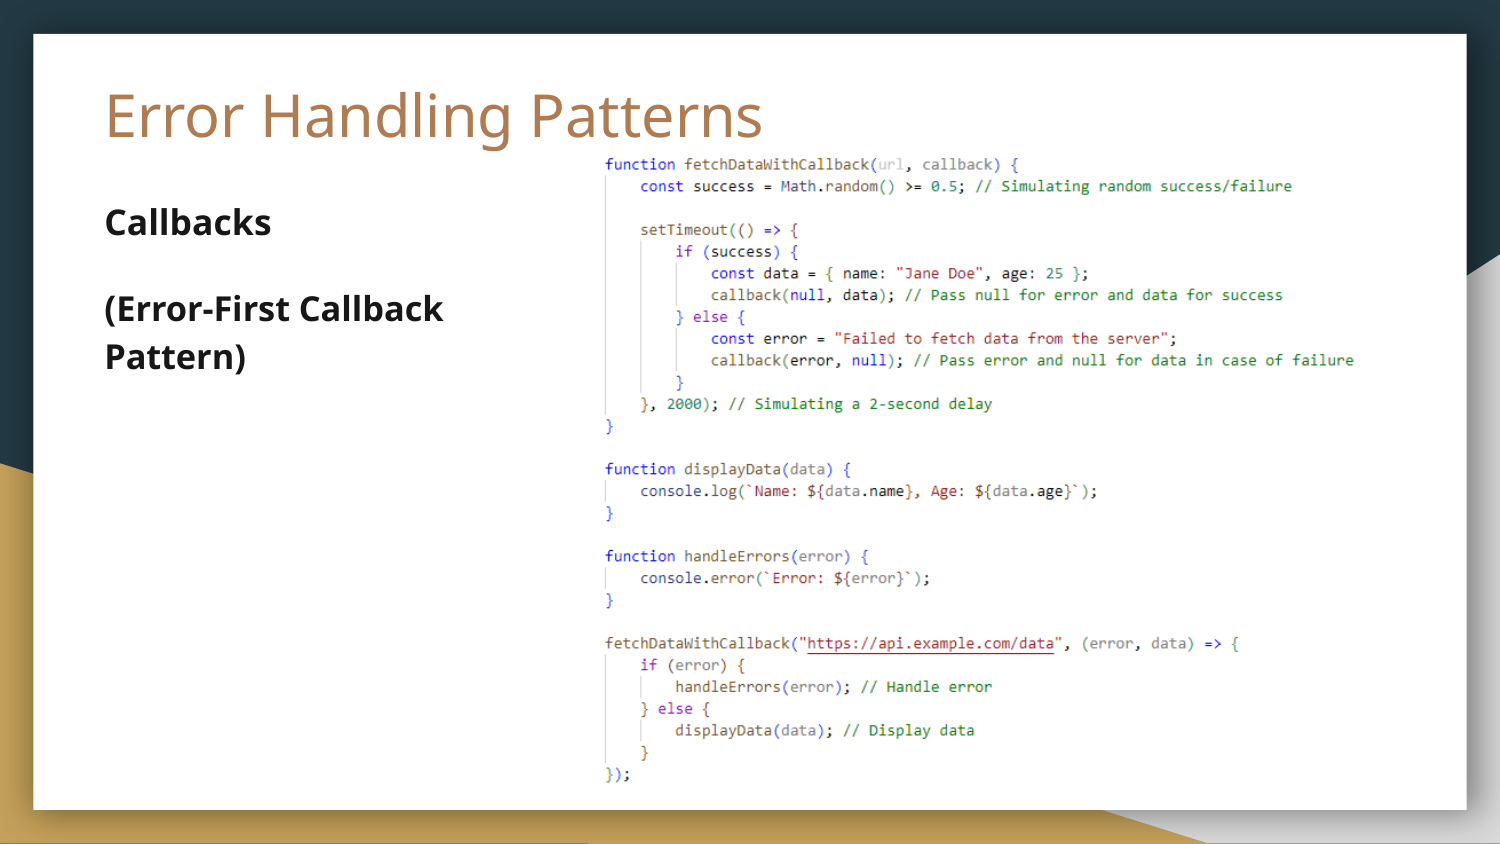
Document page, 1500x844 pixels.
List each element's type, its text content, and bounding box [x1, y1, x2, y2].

picture [597, 141, 1367, 802]
title Error Handling Patterns [89, 62, 781, 184]
text_box Callbacks (Error-First Callback Pattern) [89, 178, 558, 467]
